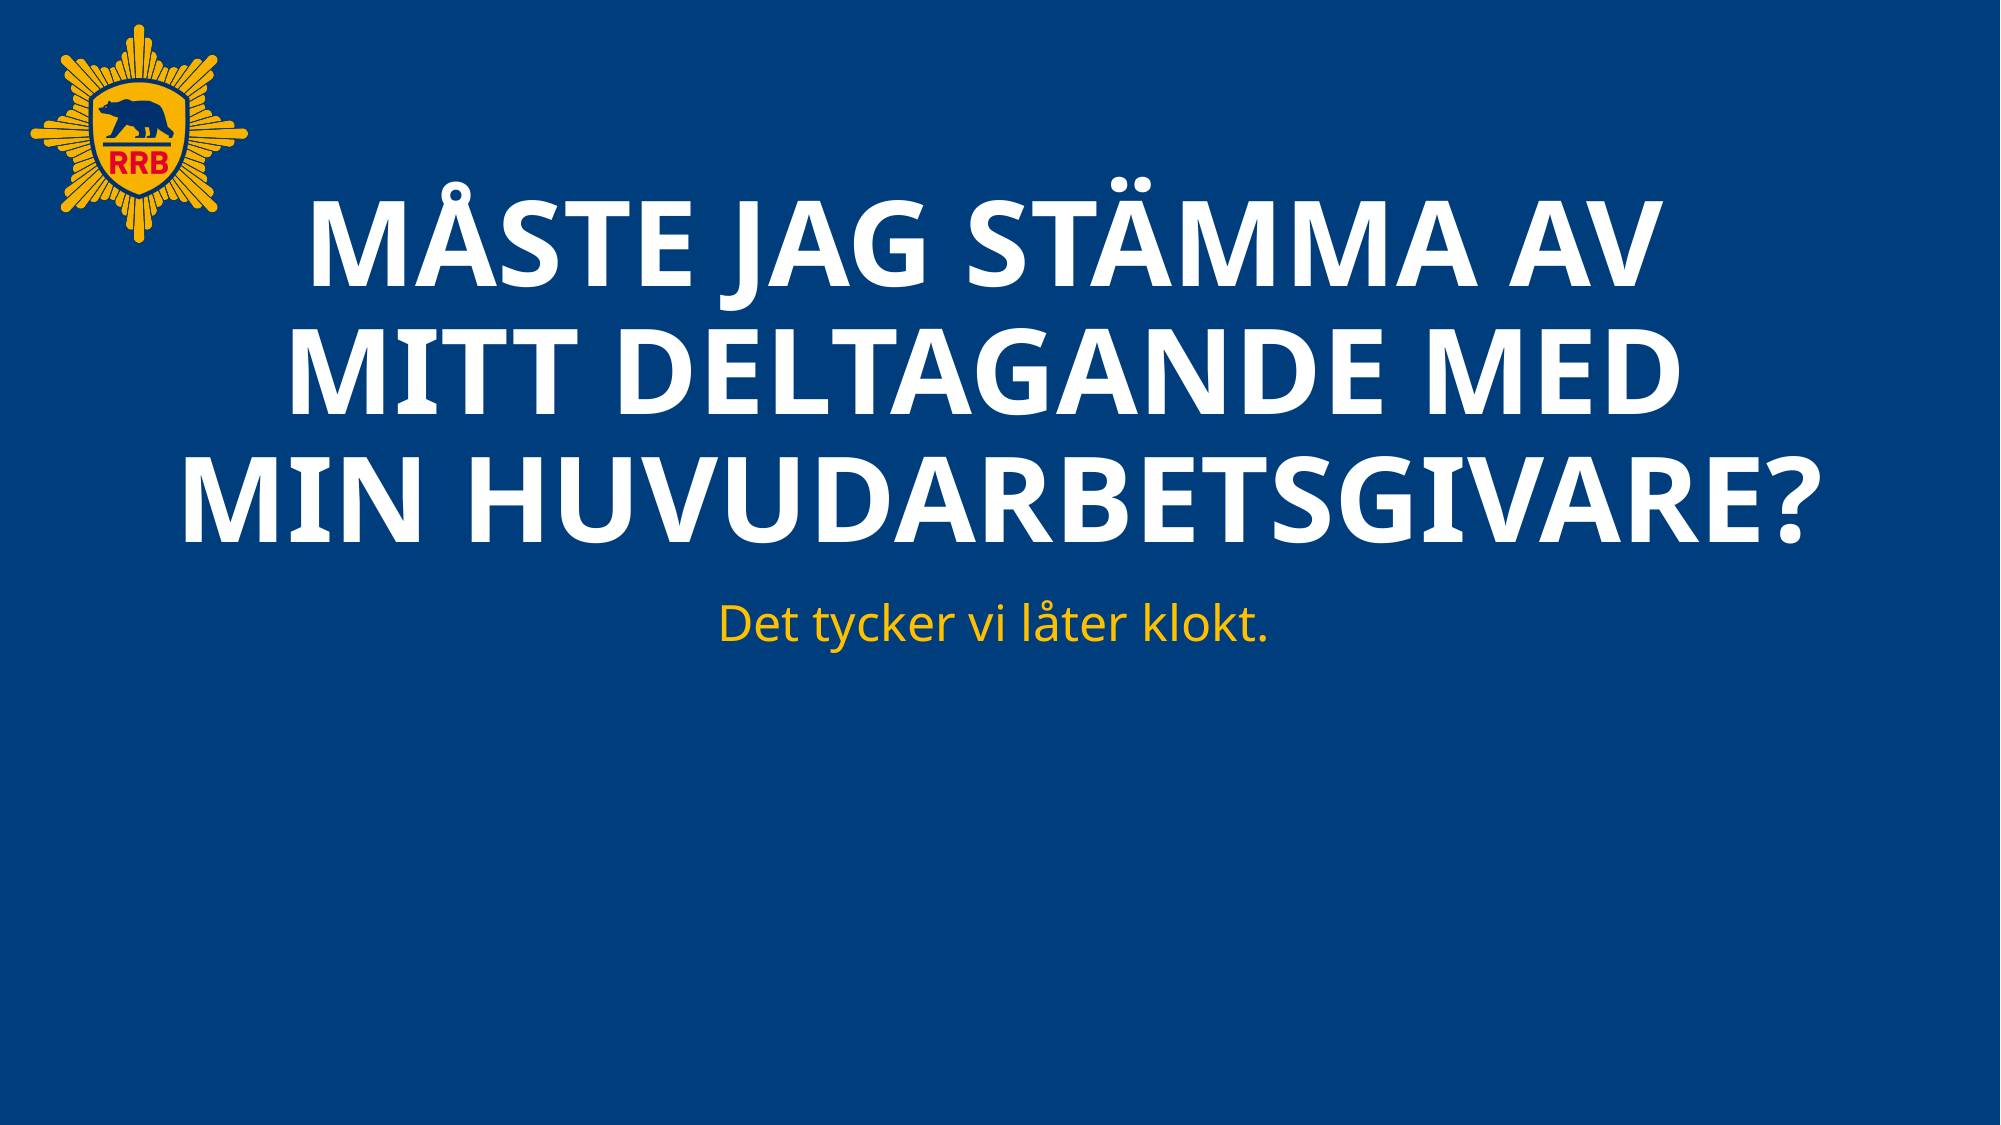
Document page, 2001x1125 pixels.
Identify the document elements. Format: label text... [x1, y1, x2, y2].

subtitle Det tycker vi låter klokt. [391, 590, 1609, 1053]
picture [28, 22, 250, 245]
title MÅSTE JAG STÄMMA AV MITT DELTAGANDE MED MIN HUVUDARBETSGIVARE? [160, 72, 1840, 576]
